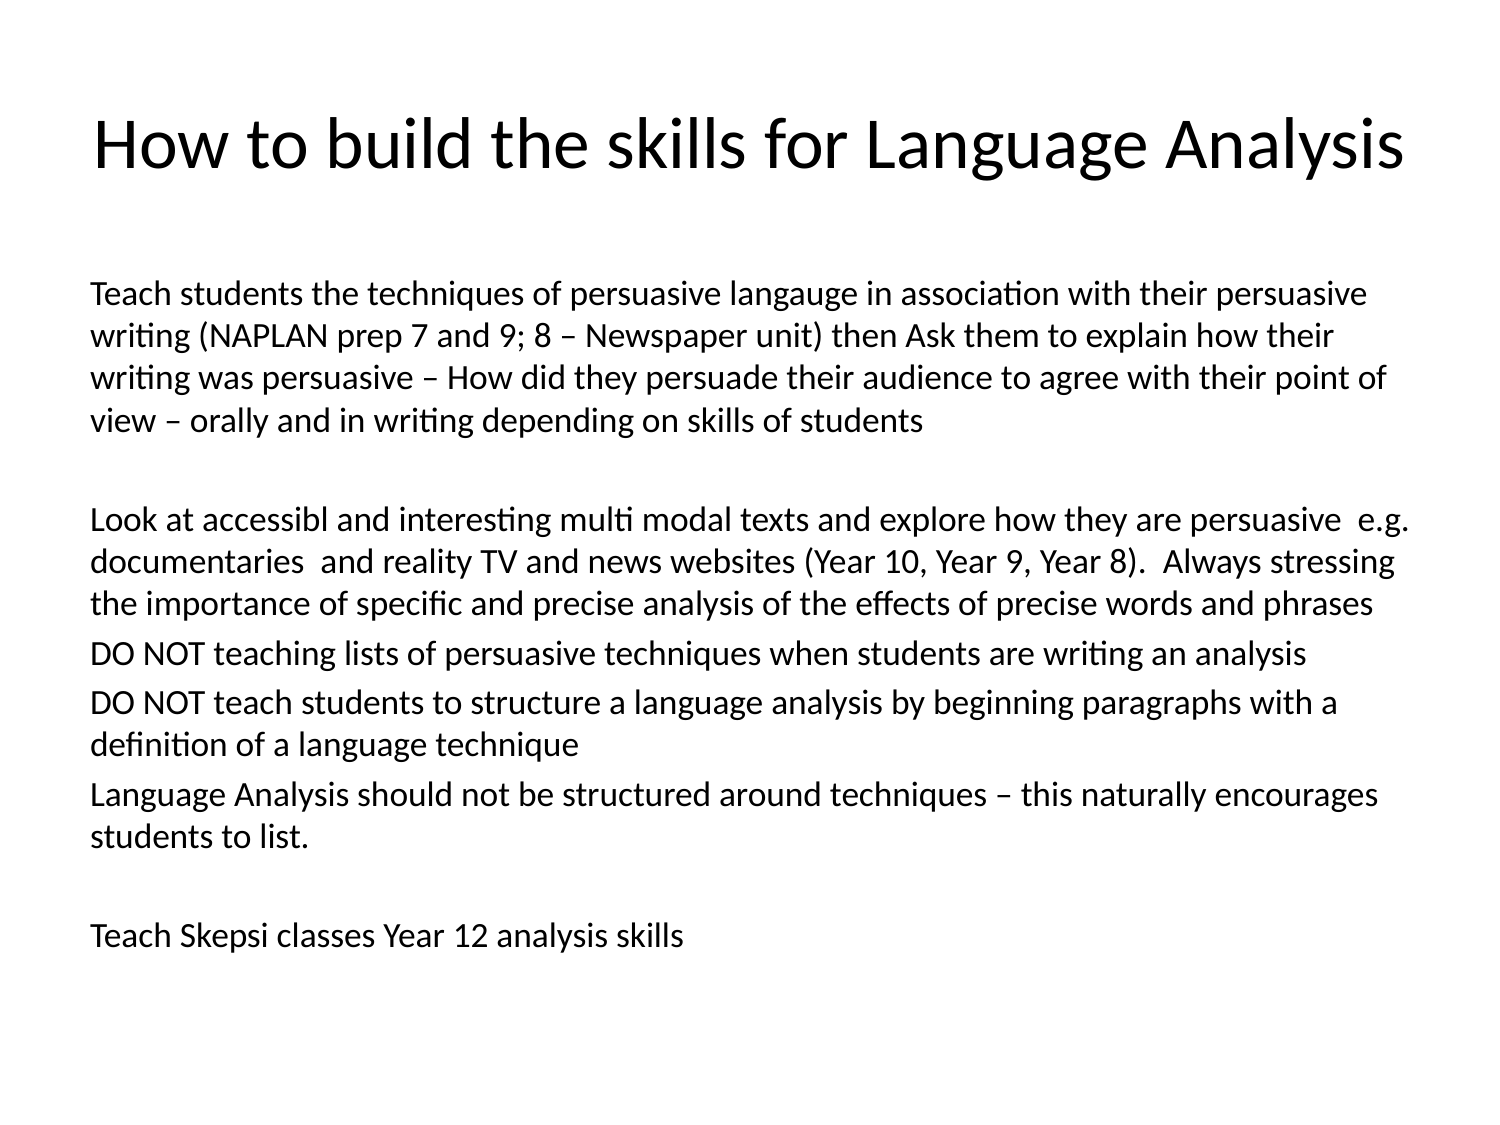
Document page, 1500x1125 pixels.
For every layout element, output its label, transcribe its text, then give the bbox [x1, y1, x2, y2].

list Teach students the techniques of persuasive langauge in association with their persuasive writing (NAPLAN prep 7 and 9; 8 – Newspaper unit) then Ask them to explain how their writing was persuasive – How did they persuade their audience to agree with their point of view – orally and in writing depending on skills of students Look at accessibl and interesting multi modal texts and explore how they are persuasive e.g. documentaries and reality TV and news websites (Year 10, Year 9, Year 8). Always stressing the importance of specific and precise analysis of the effects of precise words and phrases DO NOT teaching lists of persuasive techniques when students are writing an analysis DO NOT teach students to structure a language analysis by beginning paragraphs with a definition of a language technique Language Analysis should not be structured around techniques – this naturally encourages students to list. Teach Skepsi classes Year 12 analysis skills [75, 262, 1425, 1005]
title How to build the skills for Language Analysis [75, 45, 1425, 233]
